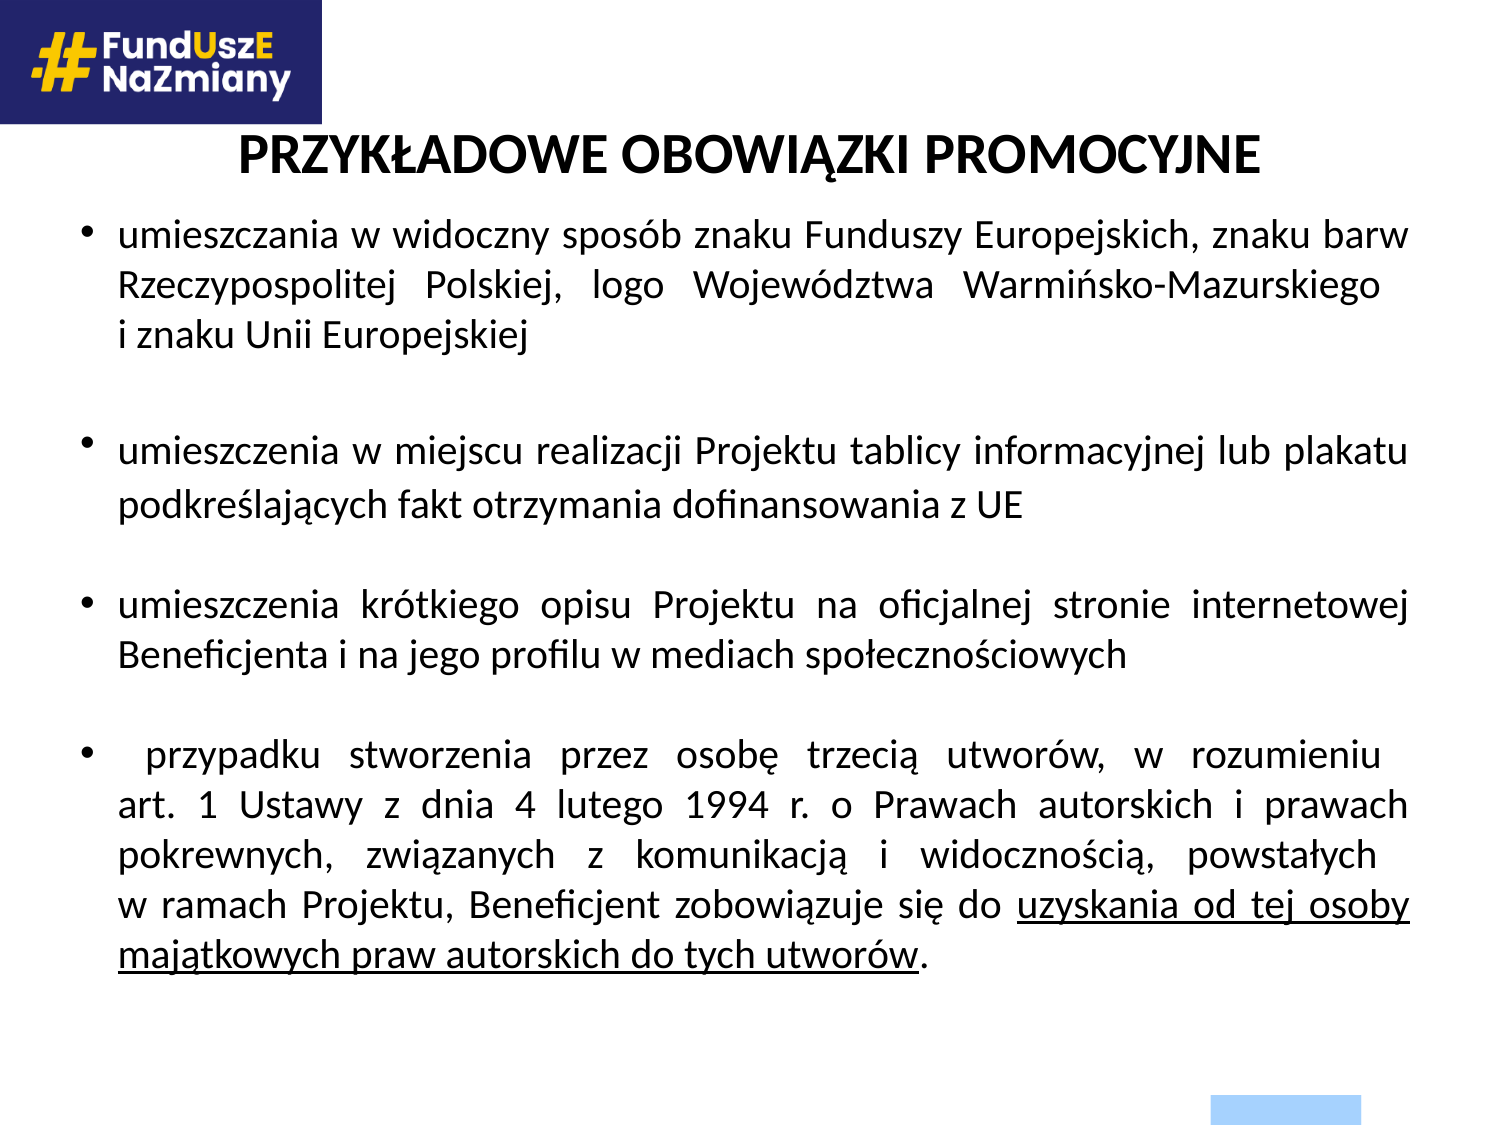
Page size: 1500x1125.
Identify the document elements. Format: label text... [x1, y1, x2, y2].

title PRZYKŁADOWE OBOWIĄZKI PROMOCYJNE [103, 91, 1397, 199]
list umieszczania w widoczny sposób znaku Funduszy Europejskich, znaku barw Rzeczypospolitej Polskiej, logo Województwa Warmińsko-Mazurskiego i znaku Unii Europejskiej umieszczenia w miejscu realizacji Projektu tablicy informacyjnej lub plakatu podkreślających fakt otrzymania dofinansowania z UE umieszczenia krótkiego opisu Projektu na oficjalnej stronie internetowej Beneficjenta i na jego profilu w mediach społecznościowych przypadku stworzenia przez osobę trzecią utworów, w rozumieniu art. 1 Ustawy z dnia 4 lutego 1994 r. o Prawach autorskich i prawach pokrewnych, związanych z komunikacją i widocznością, powstałych w ramach Projektu, Beneficjent zobowiązuje się do uzyskania od tej osoby majątkowych praw autorskich do tych utworów. [65, 199, 1425, 1091]
picture [0, 0, 1500, 1125]
